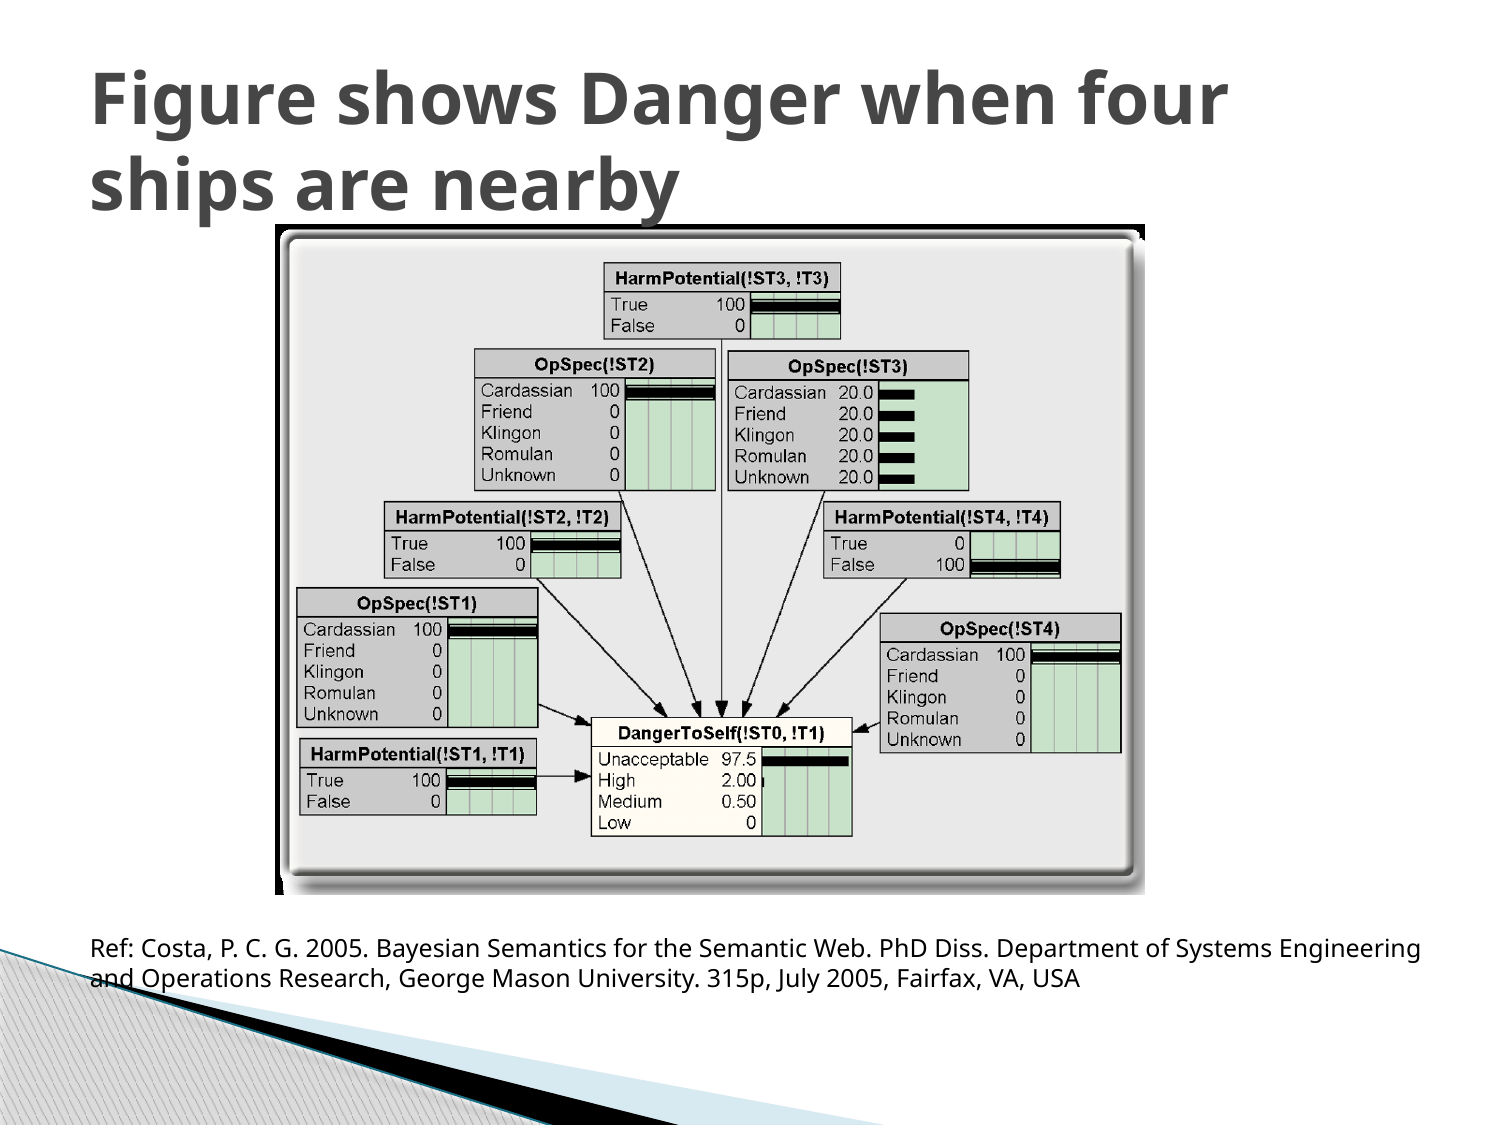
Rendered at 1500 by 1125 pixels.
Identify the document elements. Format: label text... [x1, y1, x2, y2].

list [274, 224, 1145, 895]
title Figure shows Danger when four ships are nearby [75, 45, 1425, 233]
text_box Ref: Costa, P. C. G. 2005. Bayesian Semantics for the Semantic Web. PhD Diss. Department of Systems Engineering and Operations Research, George Mason University. 315p, July 2005, Fairfax, VA, USA [75, 924, 1450, 1060]
